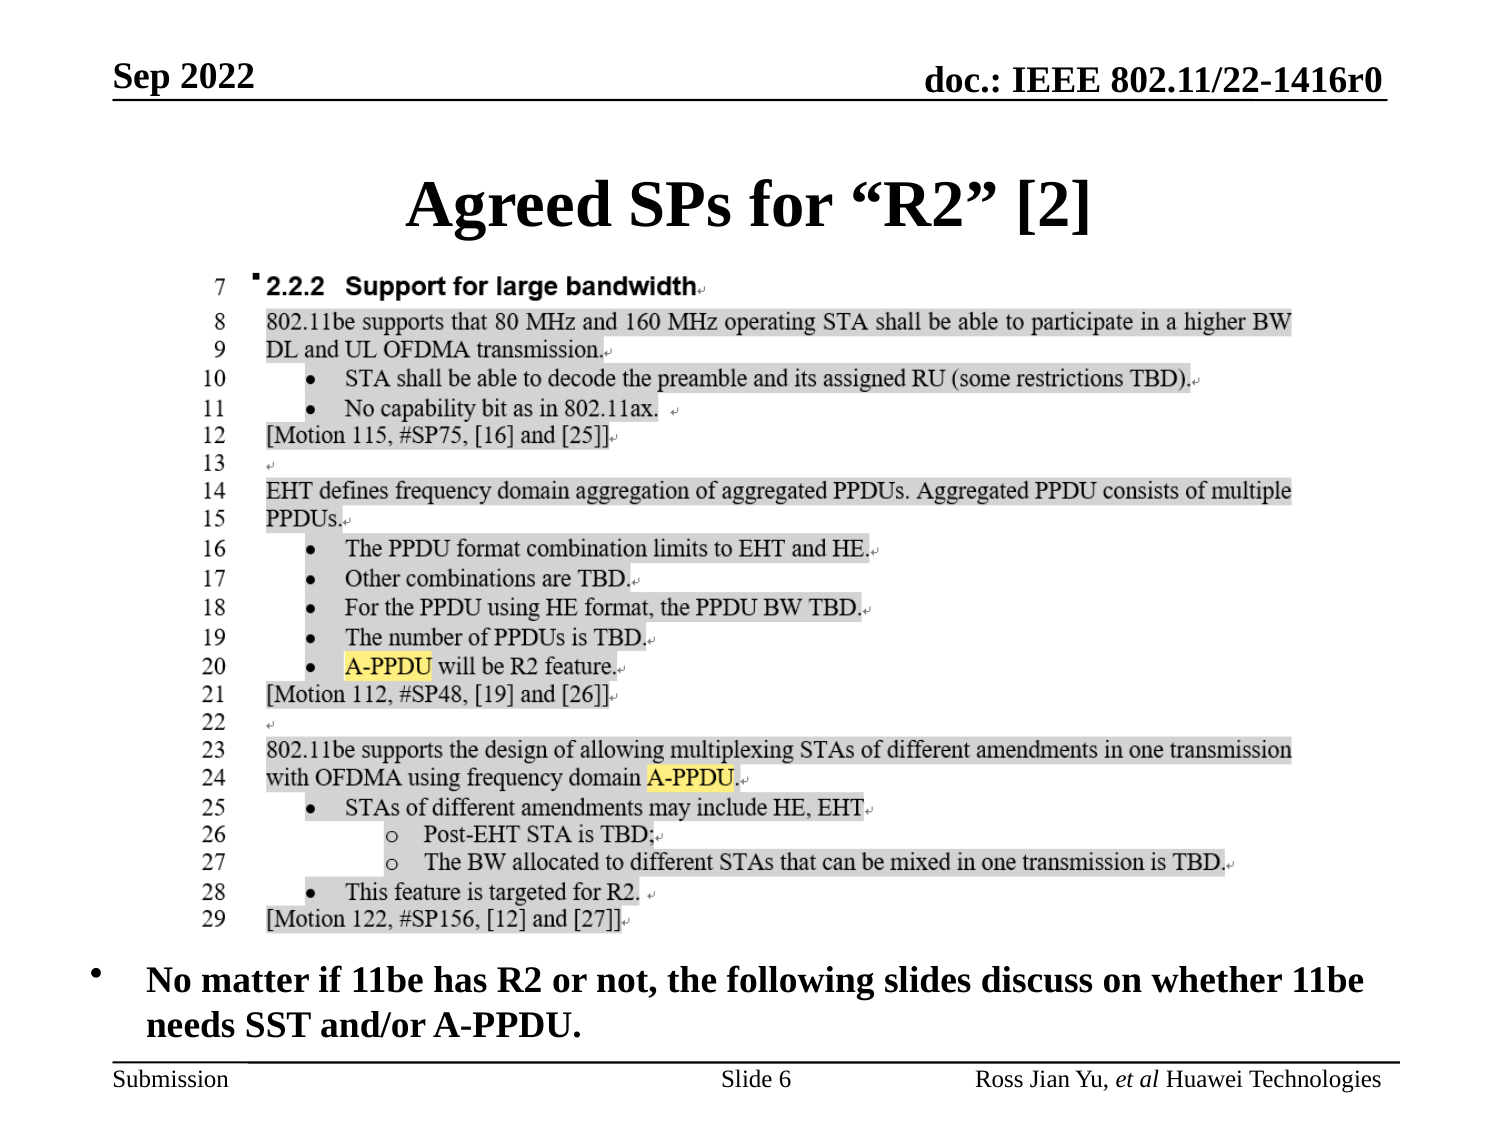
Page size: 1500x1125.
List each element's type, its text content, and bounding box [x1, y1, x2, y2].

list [195, 263, 1305, 939]
title Agreed SPs for “R2” [2] [112, 112, 1388, 288]
slide_number Slide 6 [712, 1061, 800, 1093]
text_box No matter if 11be has R2 or not, the following slides discuss on whether 11be needs SST and/or A-PPDU. [74, 947, 1438, 1053]
